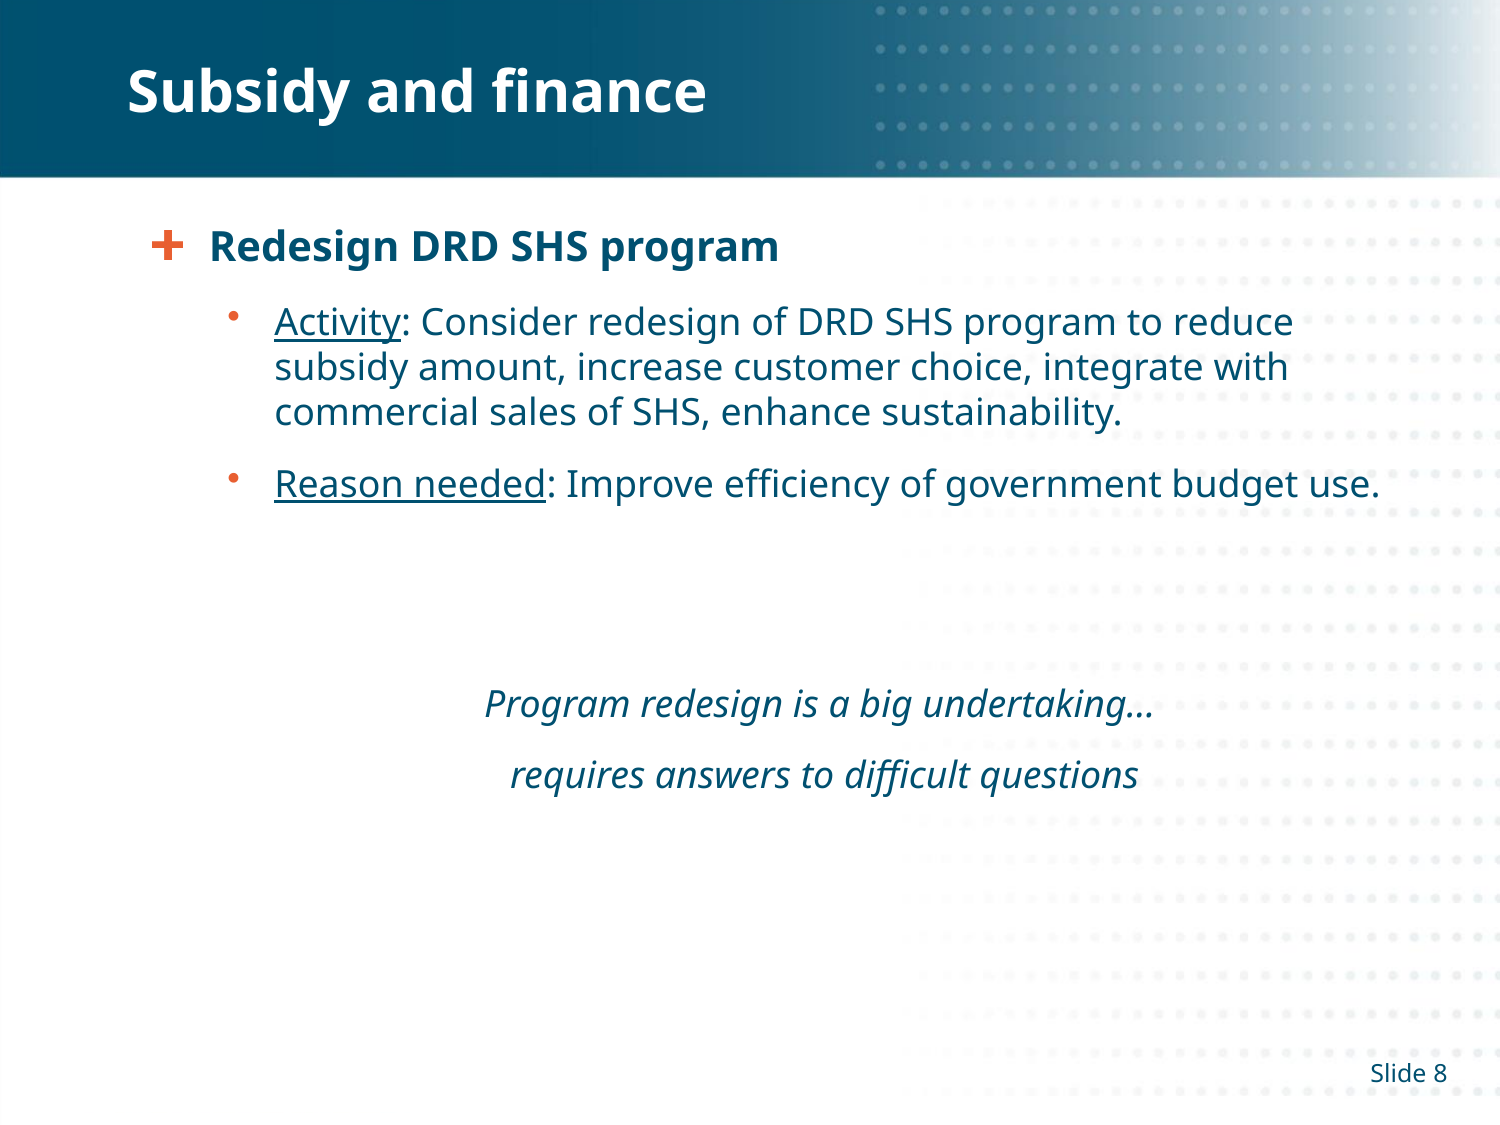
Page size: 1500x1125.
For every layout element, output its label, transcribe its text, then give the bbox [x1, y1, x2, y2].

title Subsidy and finance [112, 0, 1300, 184]
list Redesign DRD SHS program Activity: Consider redesign of DRD SHS program to reduce subsidy amount, increase customer choice, integrate with commercial sales of SHS, enhance sustainability. Reason needed: Improve efficiency of government budget use. Program redesign is a big undertaking… requires answers to difficult questions [137, 212, 1438, 955]
picture [0, 0, 1500, 1125]
slide_number 8 [1112, 1049, 1463, 1125]
